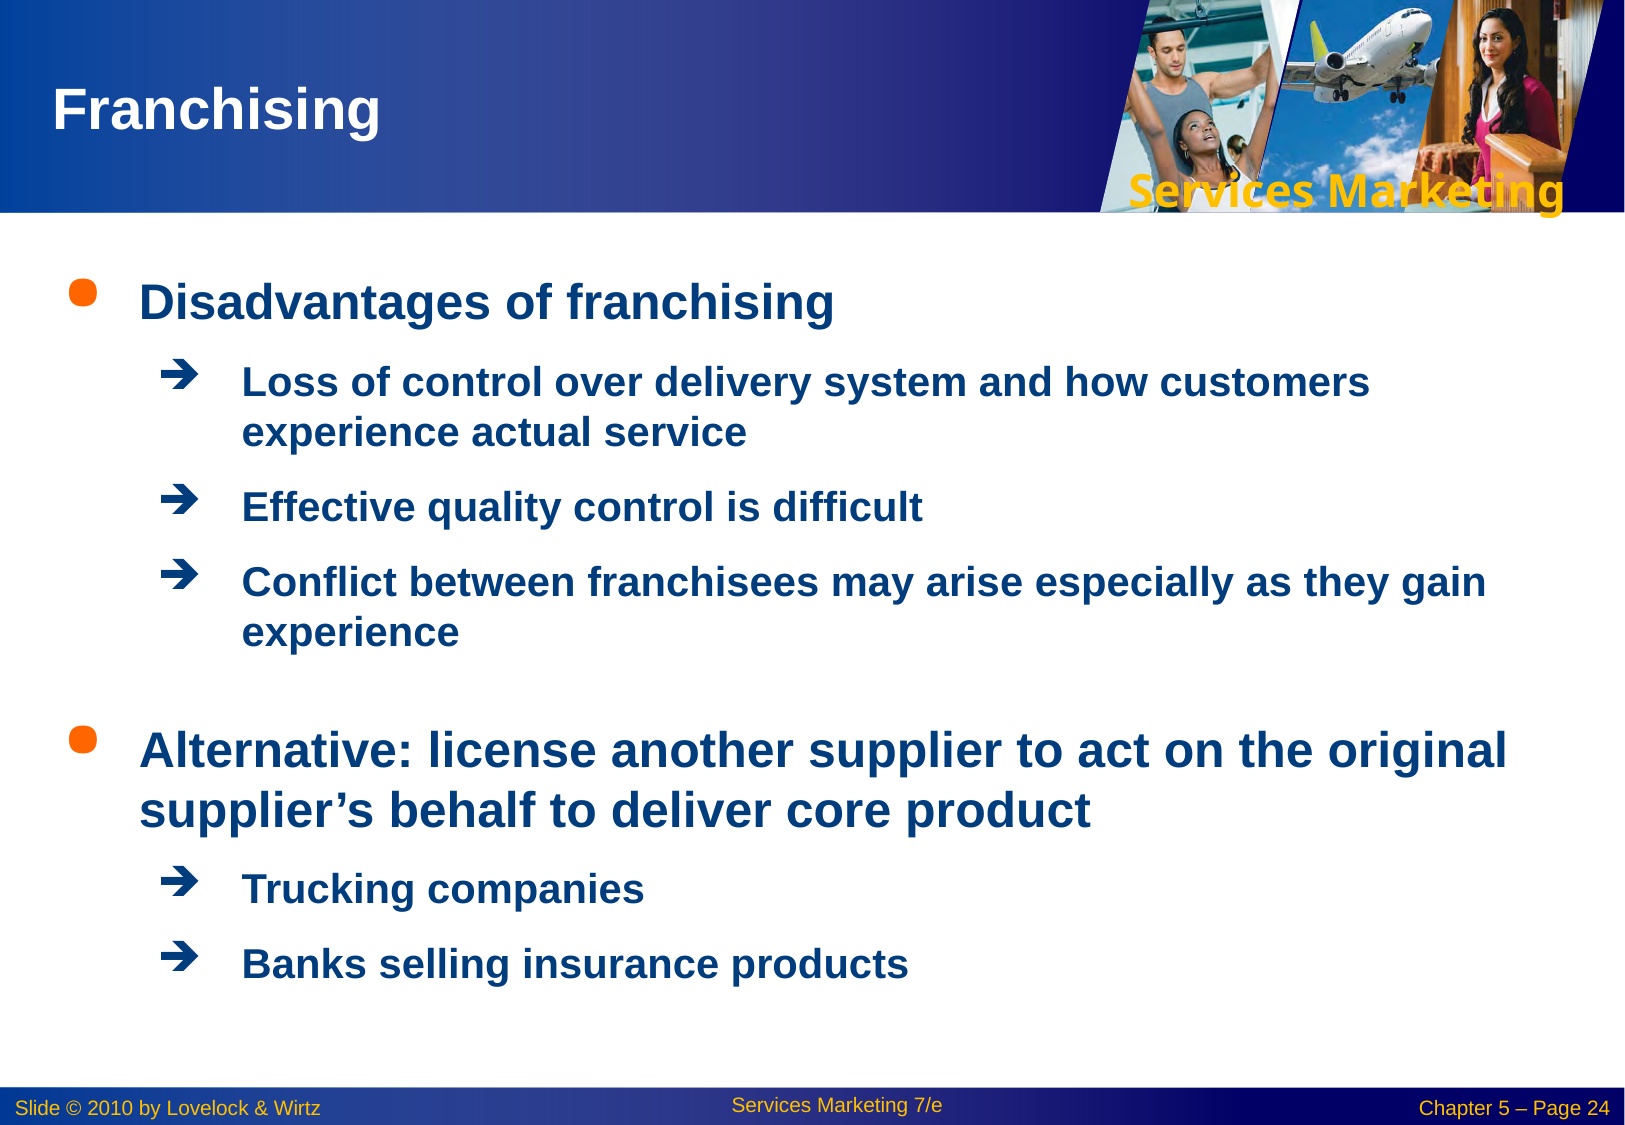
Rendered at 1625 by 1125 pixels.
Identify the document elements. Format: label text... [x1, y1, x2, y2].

picture [1162, 186, 1172, 192]
picture [1546, 187, 1556, 202]
title Franchising [36, 37, 1088, 176]
picture [1100, 0, 1604, 213]
list Disadvantages of franchising Loss of control over delivery system and how customers experience actual service Effective quality control is difficult Conflict between franchisees may arise especially as they gain experience Alternative: license another supplier to act on the original supplier’s behalf to deliver core product Trucking companies Banks selling insurance products [49, 261, 1588, 1051]
